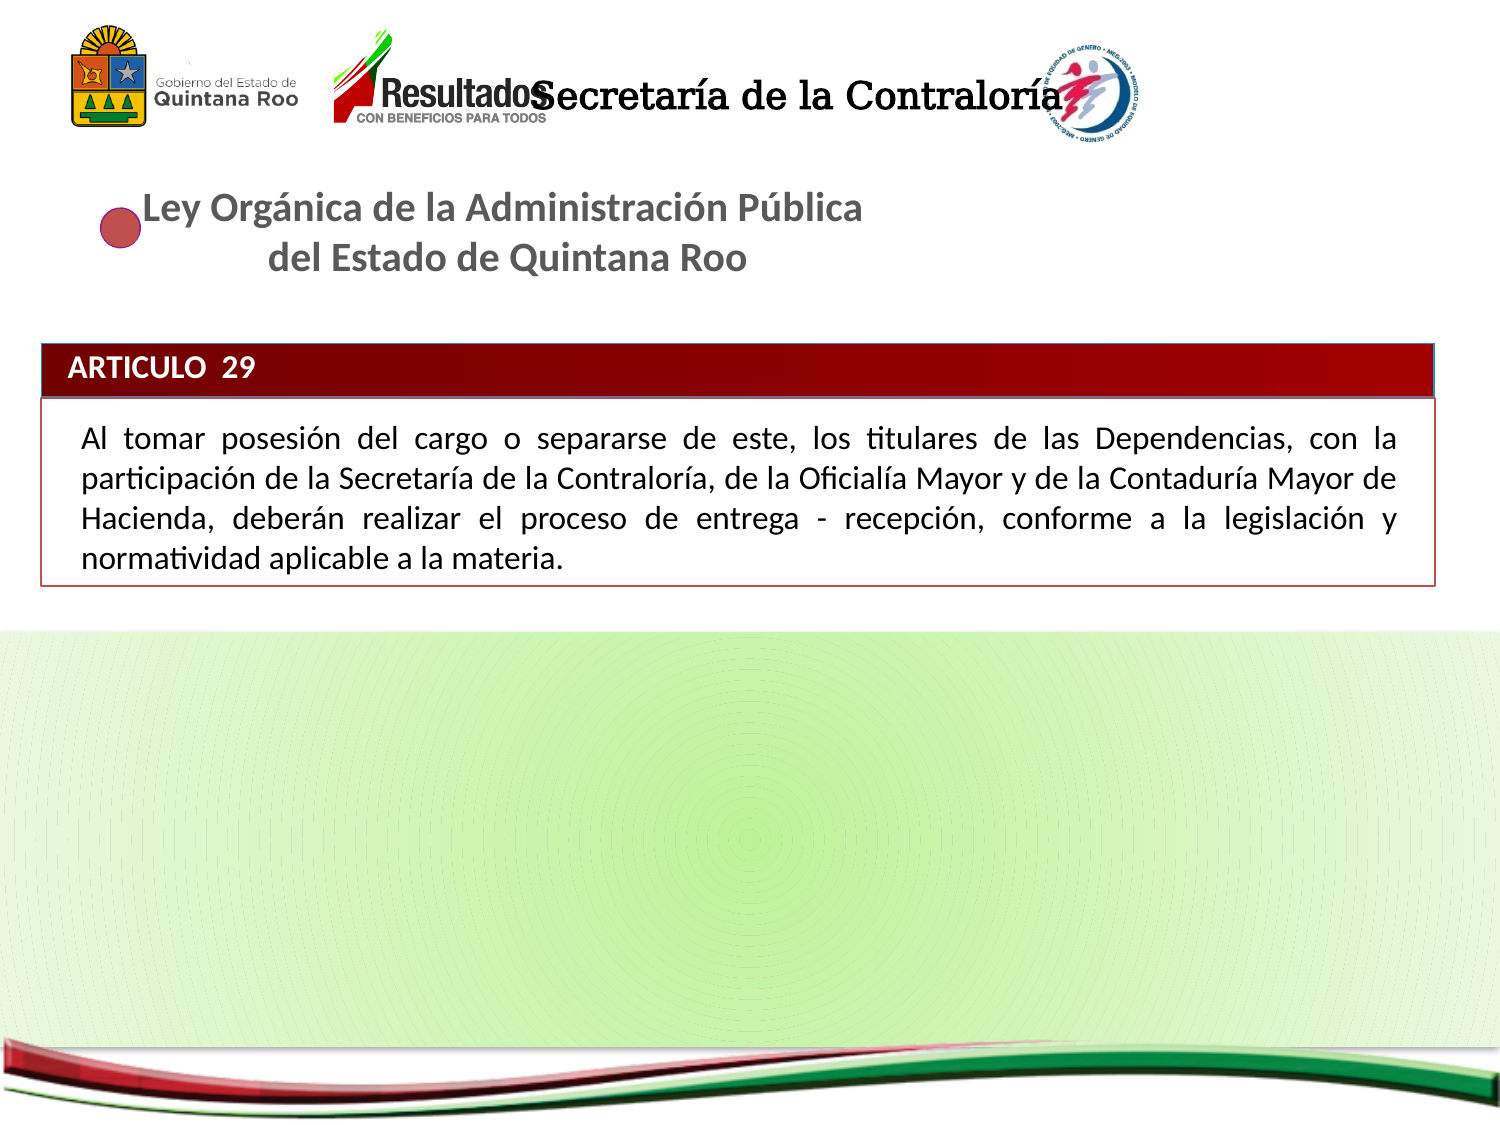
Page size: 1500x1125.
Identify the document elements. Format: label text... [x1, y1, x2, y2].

picture [0, 1031, 1500, 1125]
text_box Secretaría de la Contraloría [567, 63, 1037, 124]
text_box Ley Orgánica de la Administración Pública del Estado de Quintana Roo [123, 172, 892, 338]
text_box [0, 632, 1500, 1030]
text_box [41, 343, 1436, 587]
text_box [100, 207, 141, 248]
picture [58, 25, 303, 130]
picture [1042, 45, 1140, 142]
picture [318, 23, 563, 130]
